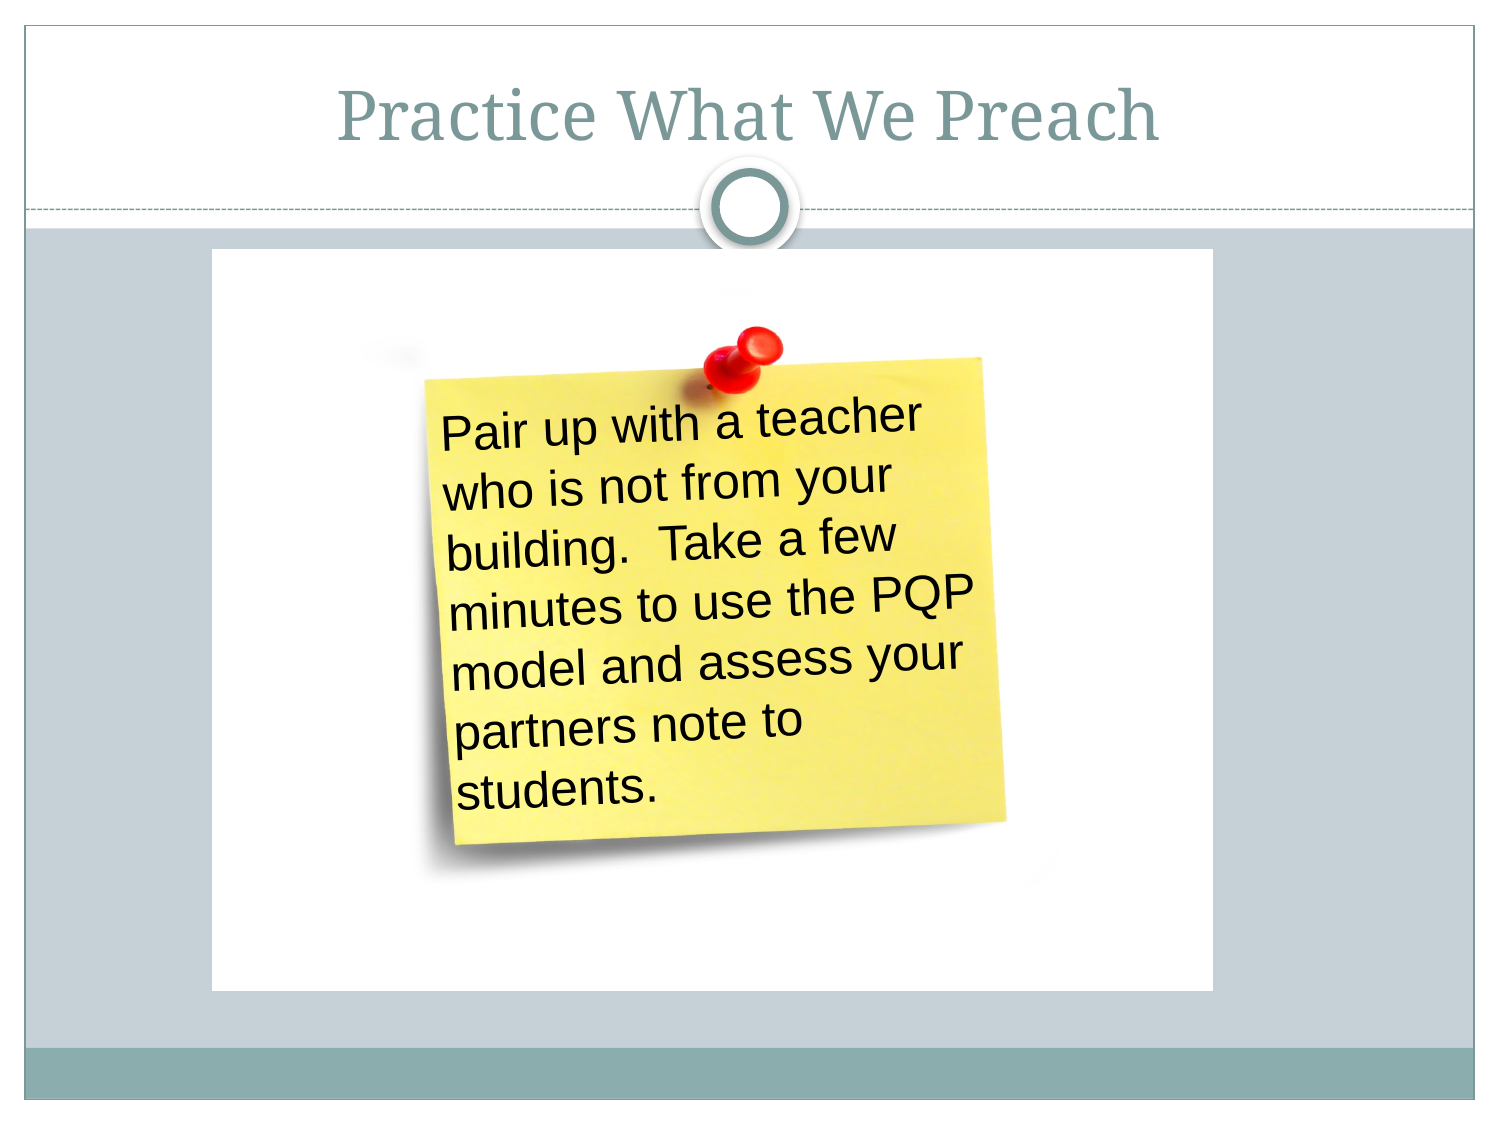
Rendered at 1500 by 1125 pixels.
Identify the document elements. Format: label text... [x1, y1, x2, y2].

picture [212, 249, 1213, 991]
title Practice What We Preach [49, 37, 1450, 162]
